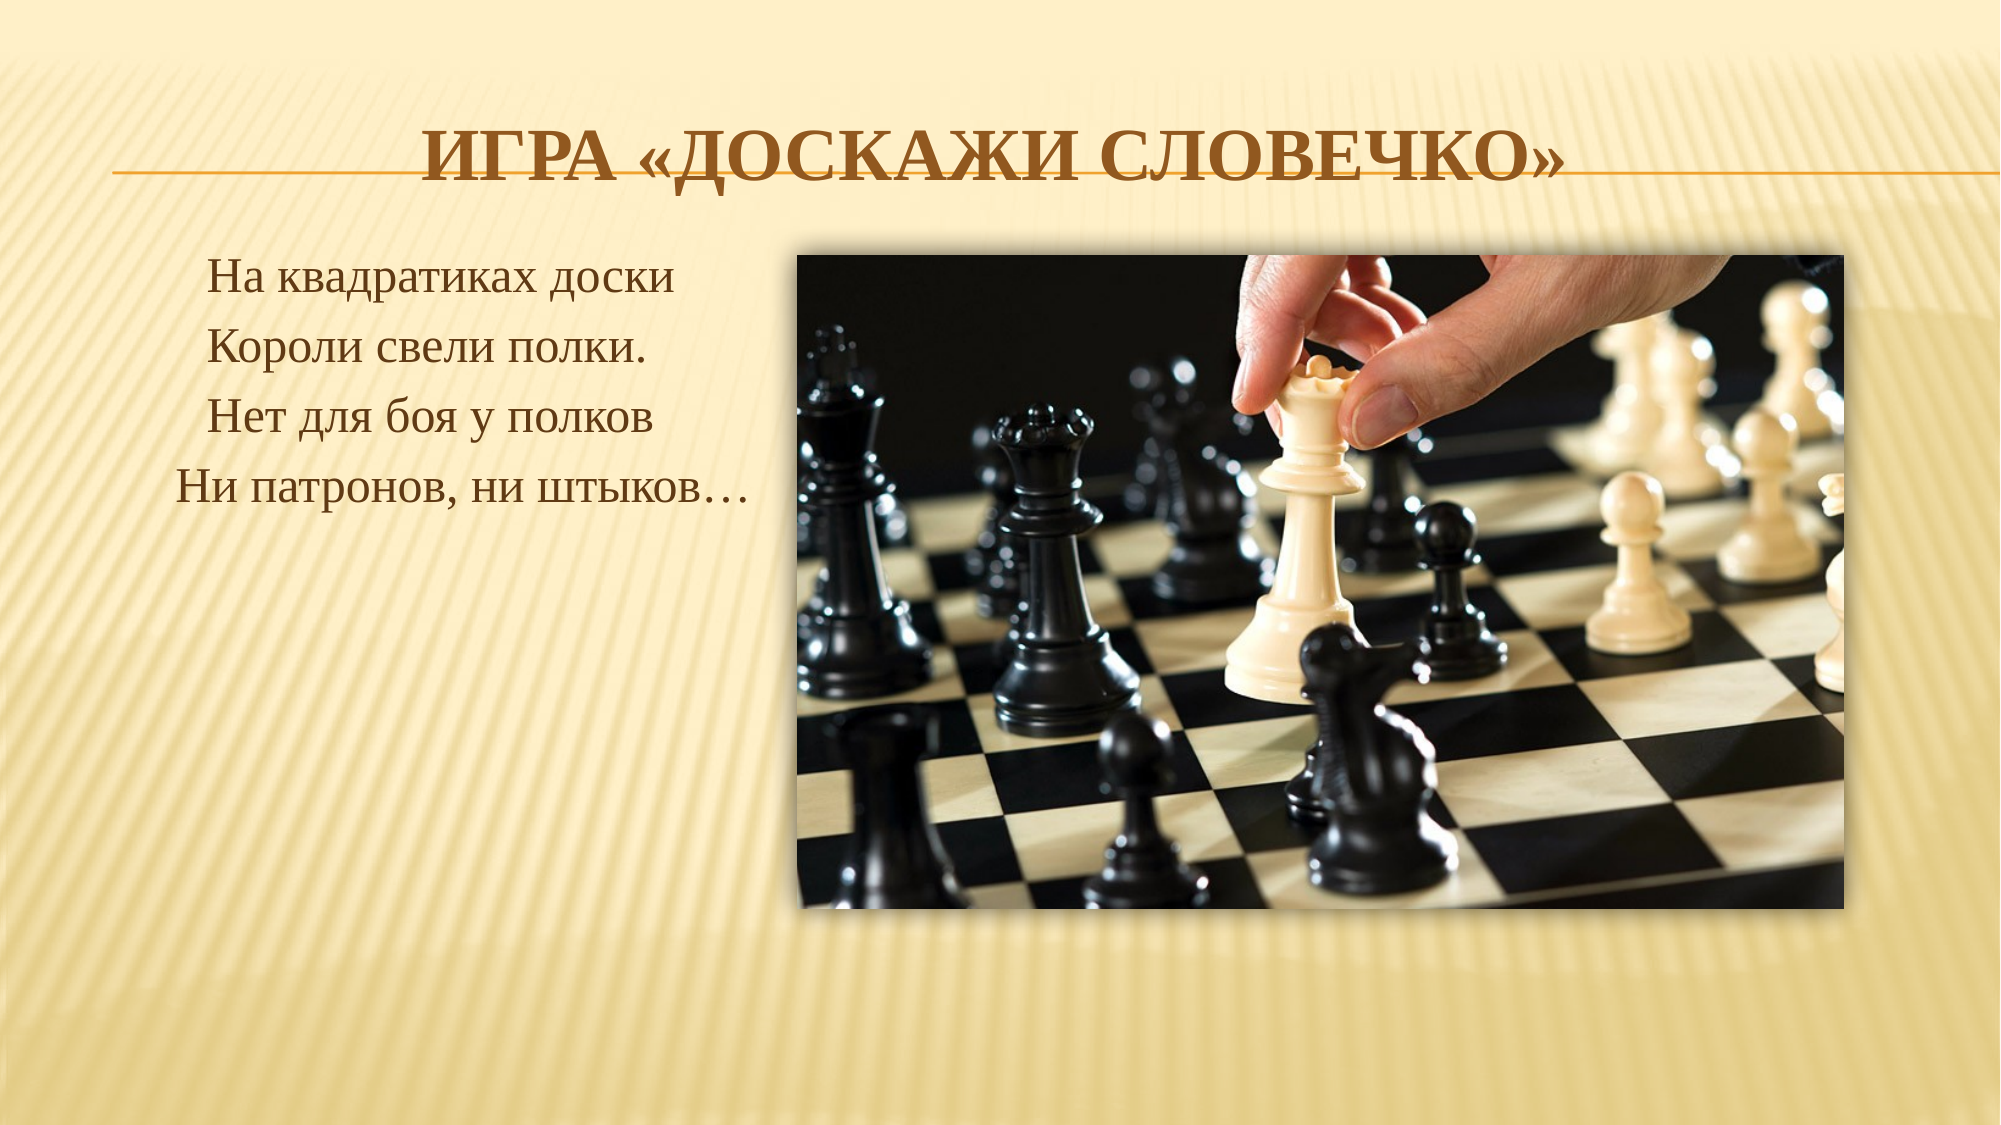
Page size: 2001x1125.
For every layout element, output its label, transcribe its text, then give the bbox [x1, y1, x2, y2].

picture [797, 255, 1844, 909]
title Игра «Доскажи словечко» [264, 45, 1727, 234]
list На квадратиках доски Короли свели полки. Нет для боя у полков Ни патронов, ни штыков… [135, 234, 802, 855]
